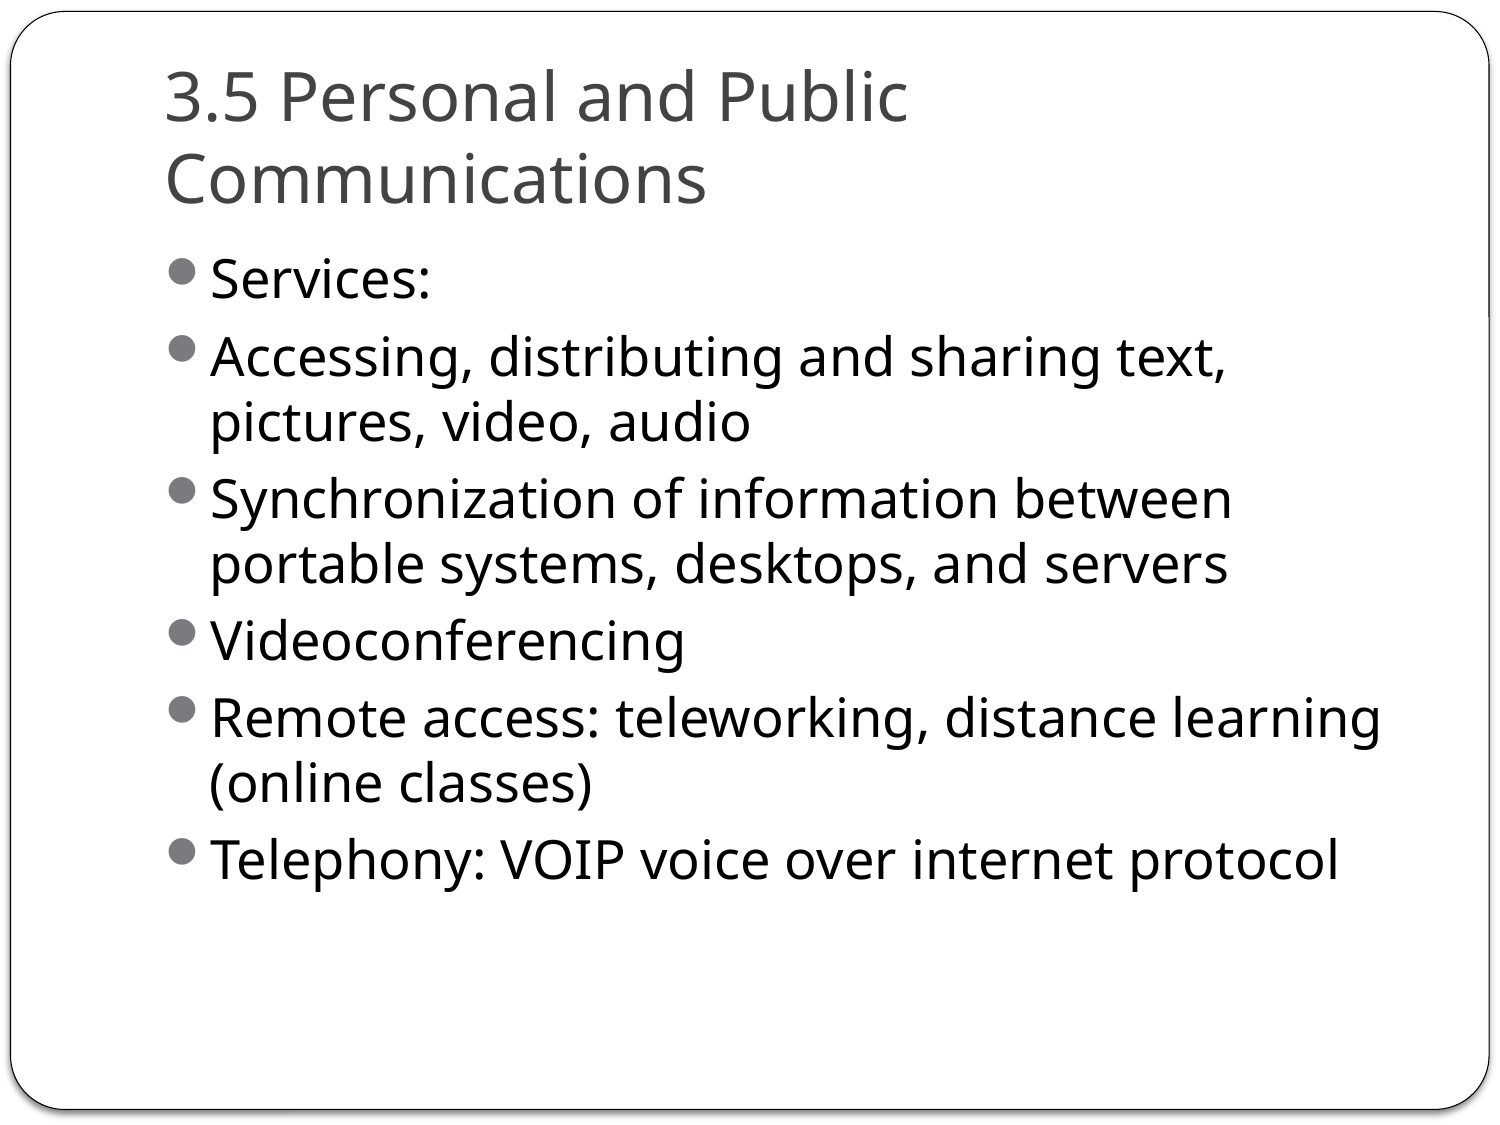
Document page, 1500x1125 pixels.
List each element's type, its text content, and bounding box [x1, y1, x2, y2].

list Services: Accessing, distributing and sharing text, pictures, video, audio Synchronization of information between portable systems, desktops, and servers Videoconferencing Remote access: teleworking, distance learning (online classes) Telephony: VOIP voice over internet protocol [150, 237, 1425, 988]
title 3.5 Personal and Public Communications [150, 45, 1425, 233]
